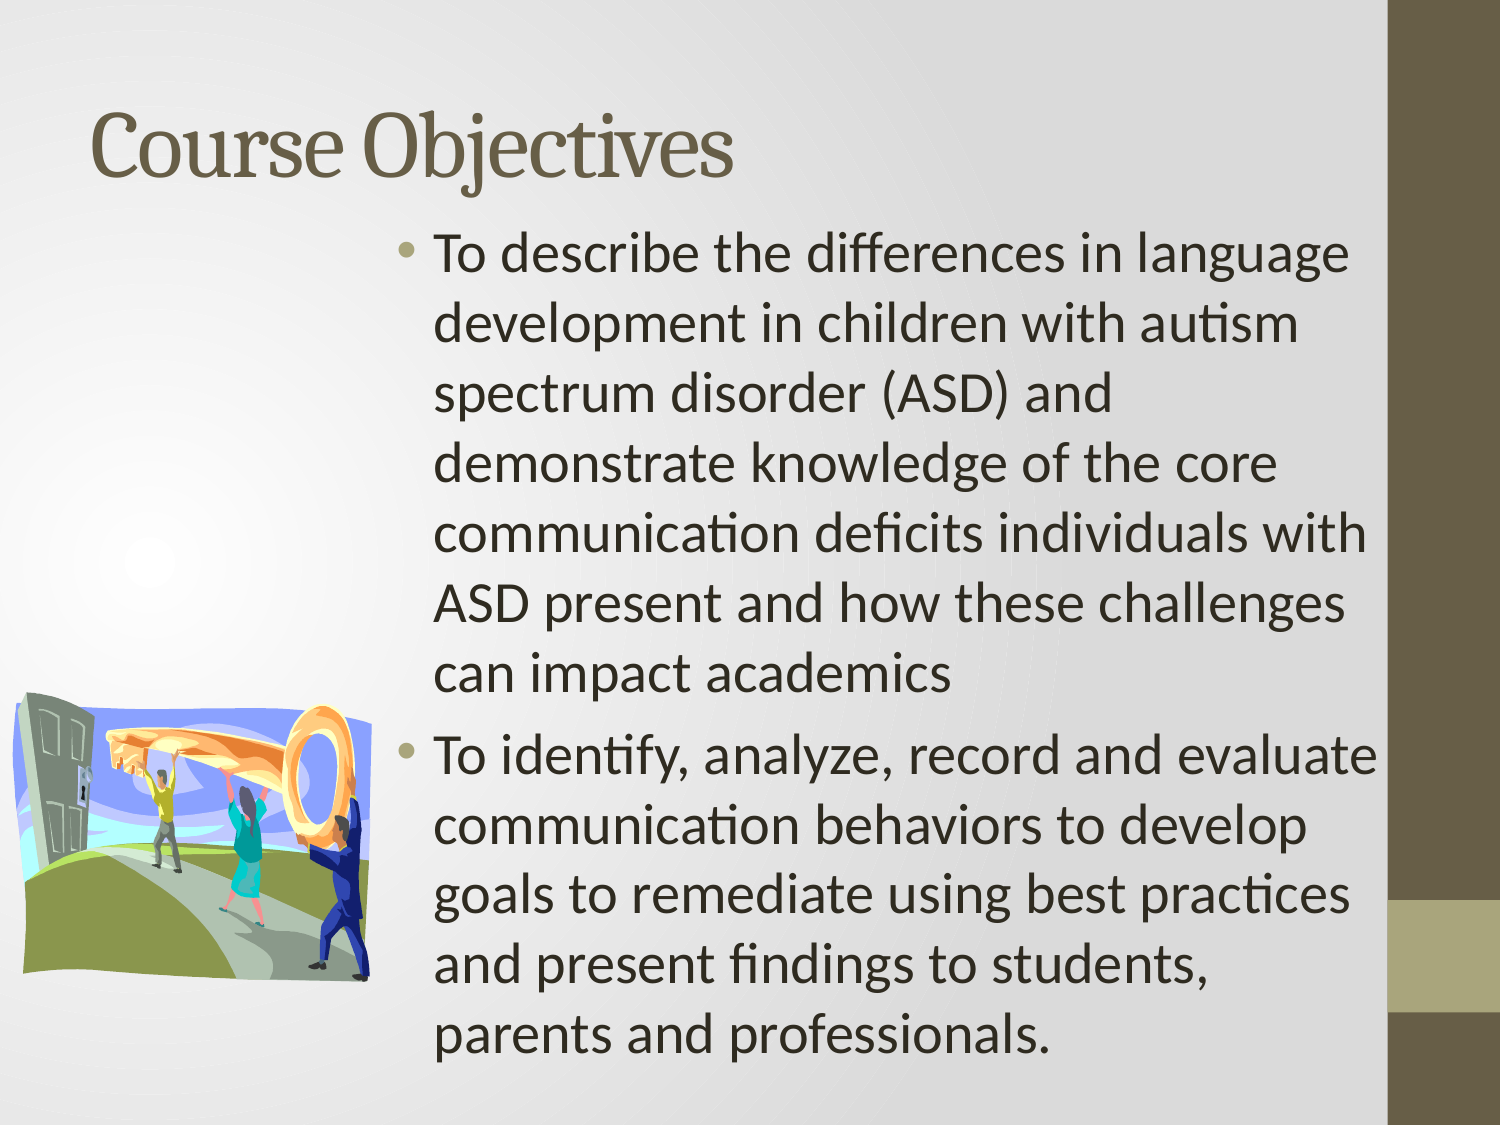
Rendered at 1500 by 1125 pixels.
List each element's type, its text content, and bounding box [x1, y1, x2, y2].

picture [11, 686, 376, 987]
title Course Objectives [75, 45, 1325, 233]
list To describe the differences in language development in children with autism spectrum disorder (ASD) and demonstrate knowledge of the core communication deficits individuals with ASD present and how these challenges can impact academics To identify, analyze, record and evaluate communication behaviors to develop goals to remediate using best practices and present findings to students, parents and professionals. [362, 125, 1413, 1125]
